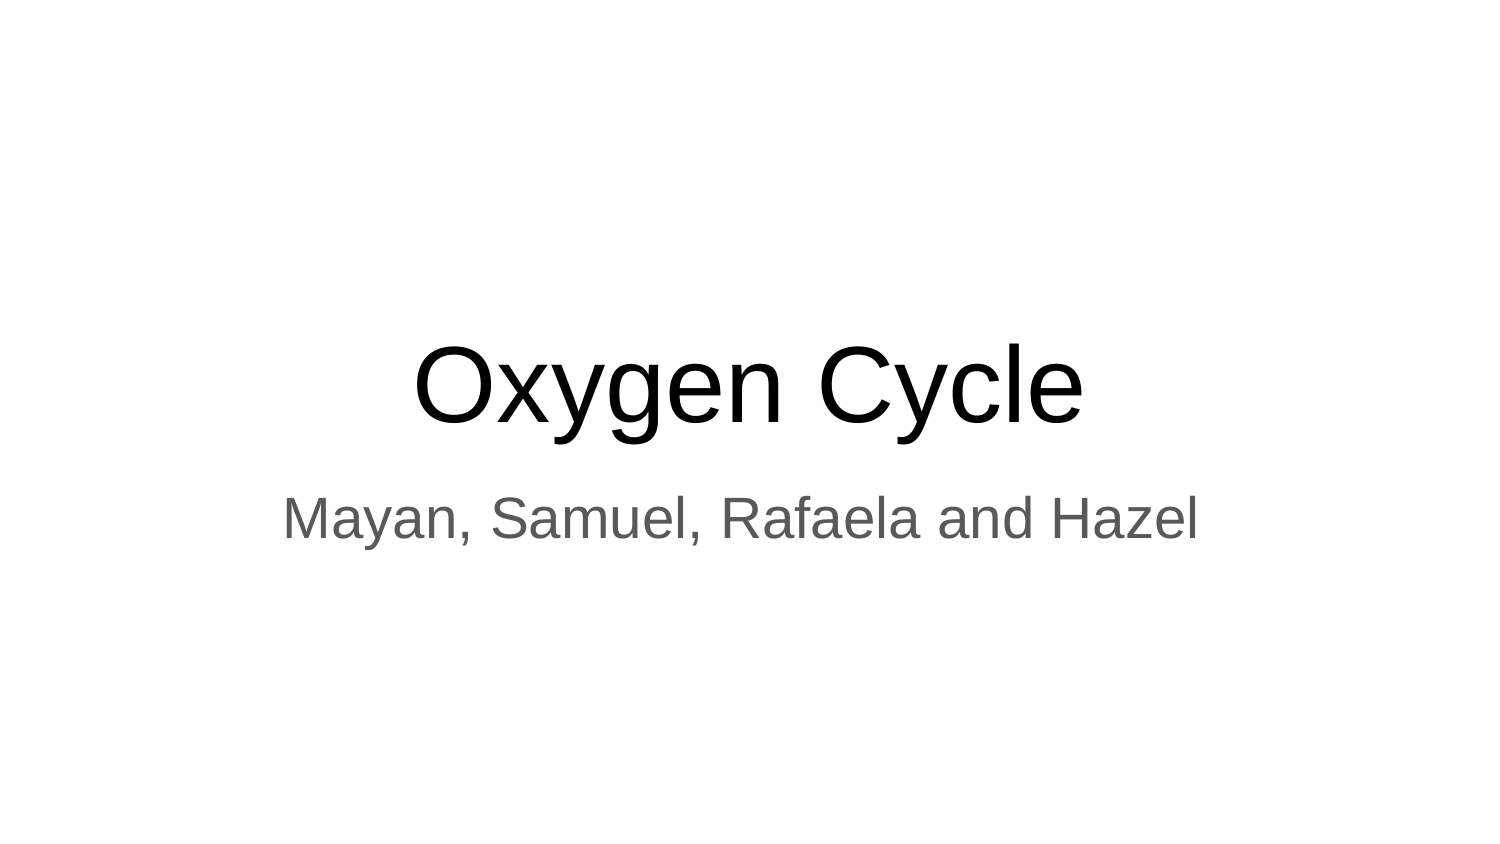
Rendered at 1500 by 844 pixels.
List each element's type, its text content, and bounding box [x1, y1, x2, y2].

title Oxygen Cycle [51, 122, 1449, 459]
subtitle Mayan, Samuel, Rafaela and Hazel [51, 464, 1449, 595]
